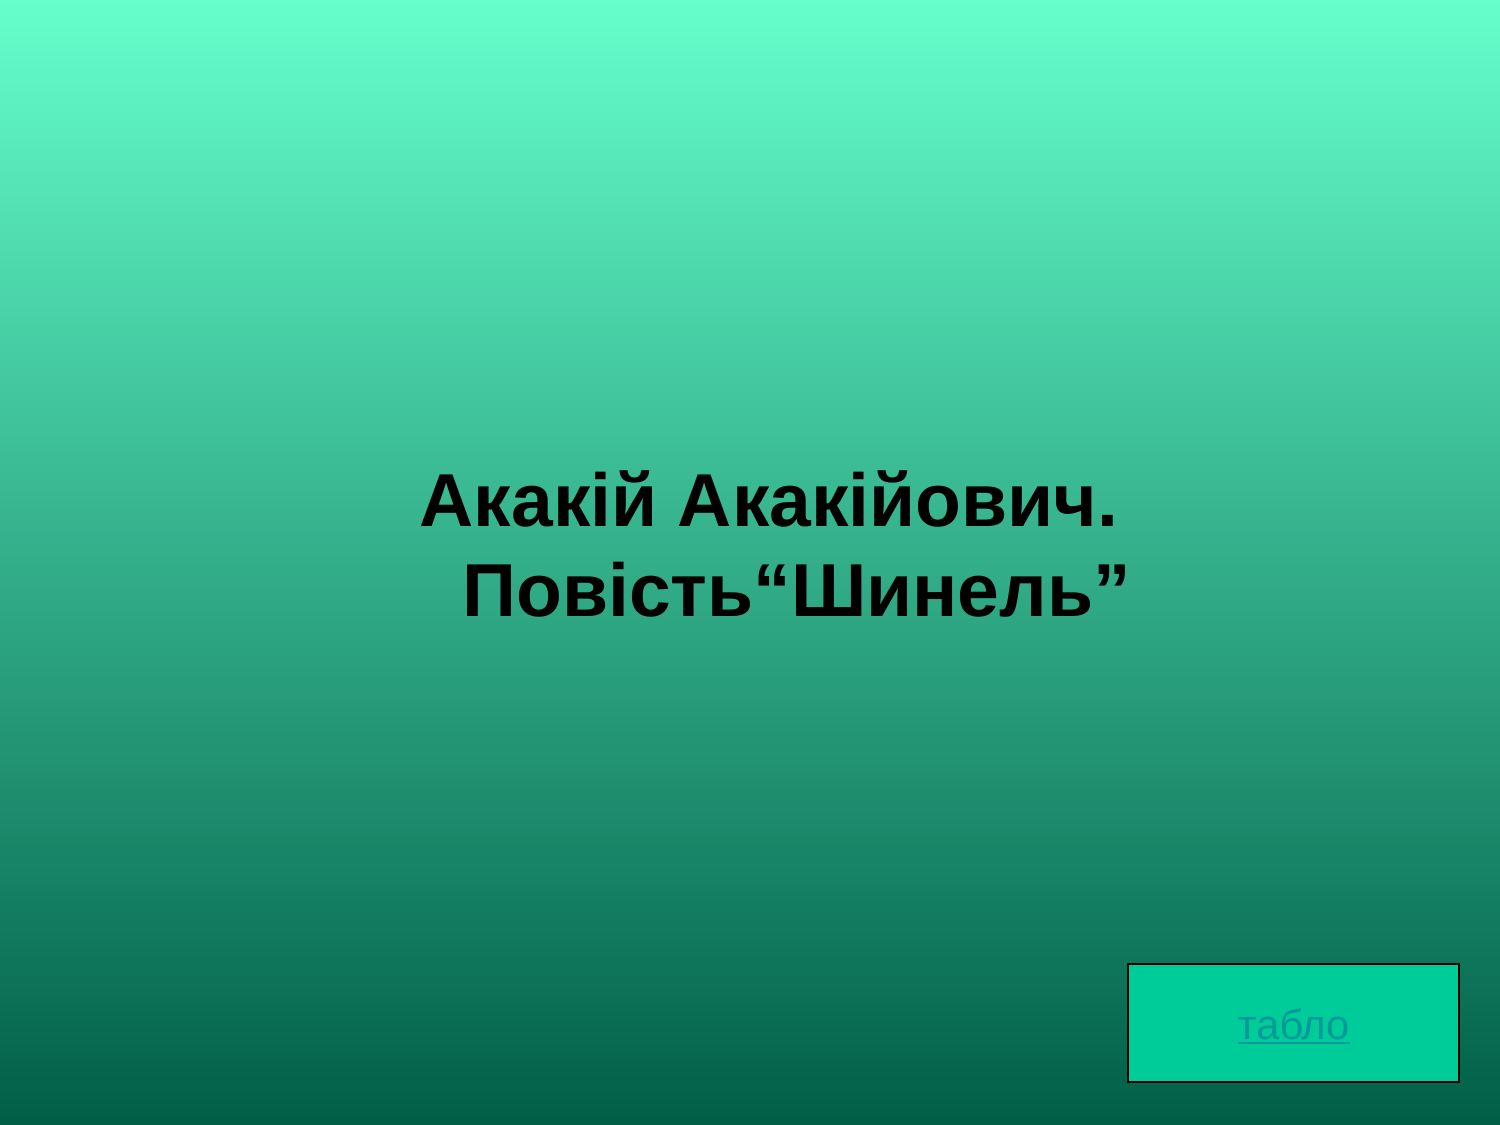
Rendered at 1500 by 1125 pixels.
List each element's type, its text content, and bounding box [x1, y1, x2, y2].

list Акакій Акакійович. Повість“Шинель” [93, 234, 1444, 978]
text_box табло [1128, 964, 1459, 1083]
